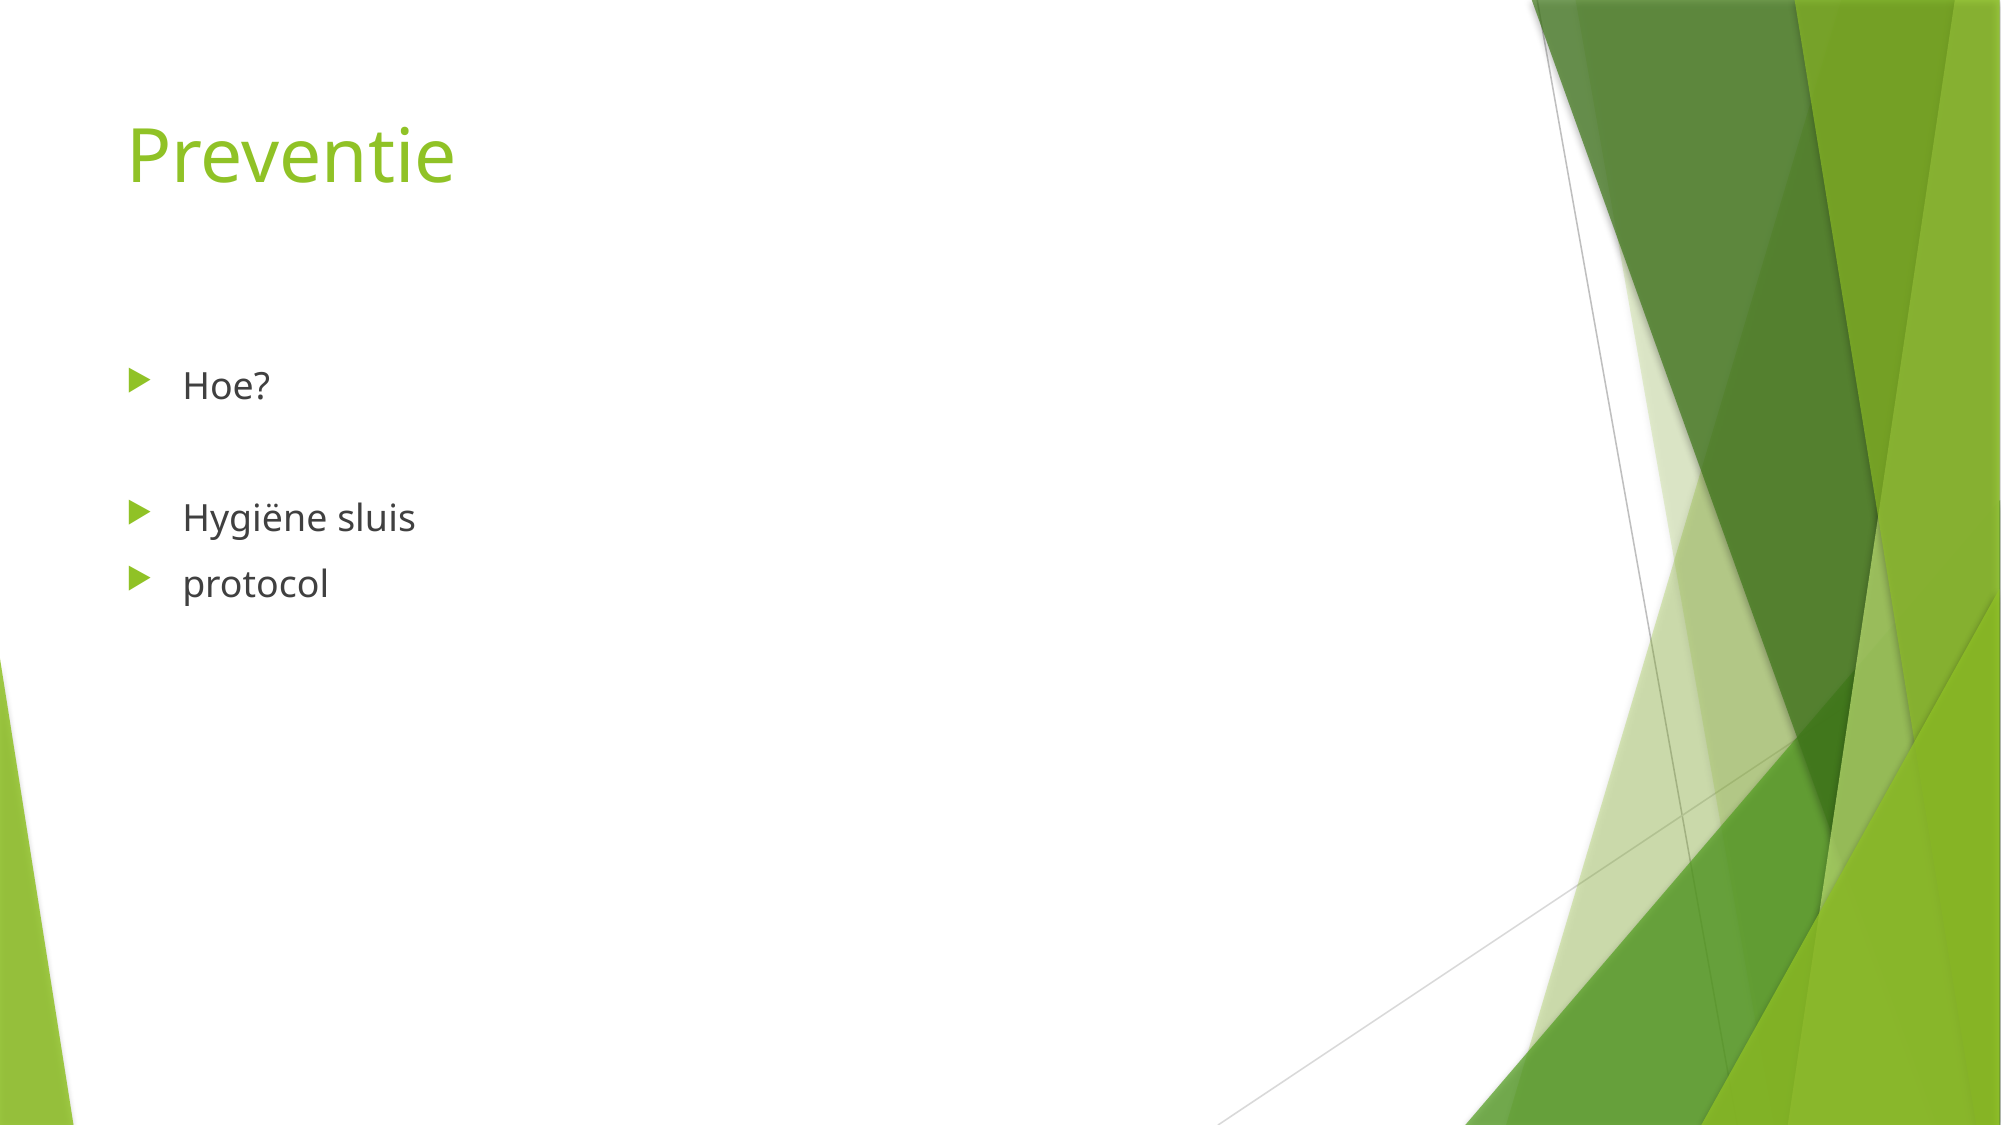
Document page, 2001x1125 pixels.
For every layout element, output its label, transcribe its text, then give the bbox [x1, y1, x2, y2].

title Preventie [111, 99, 1522, 317]
list Hoe? Hygiëne sluis protocol [111, 354, 1522, 992]
